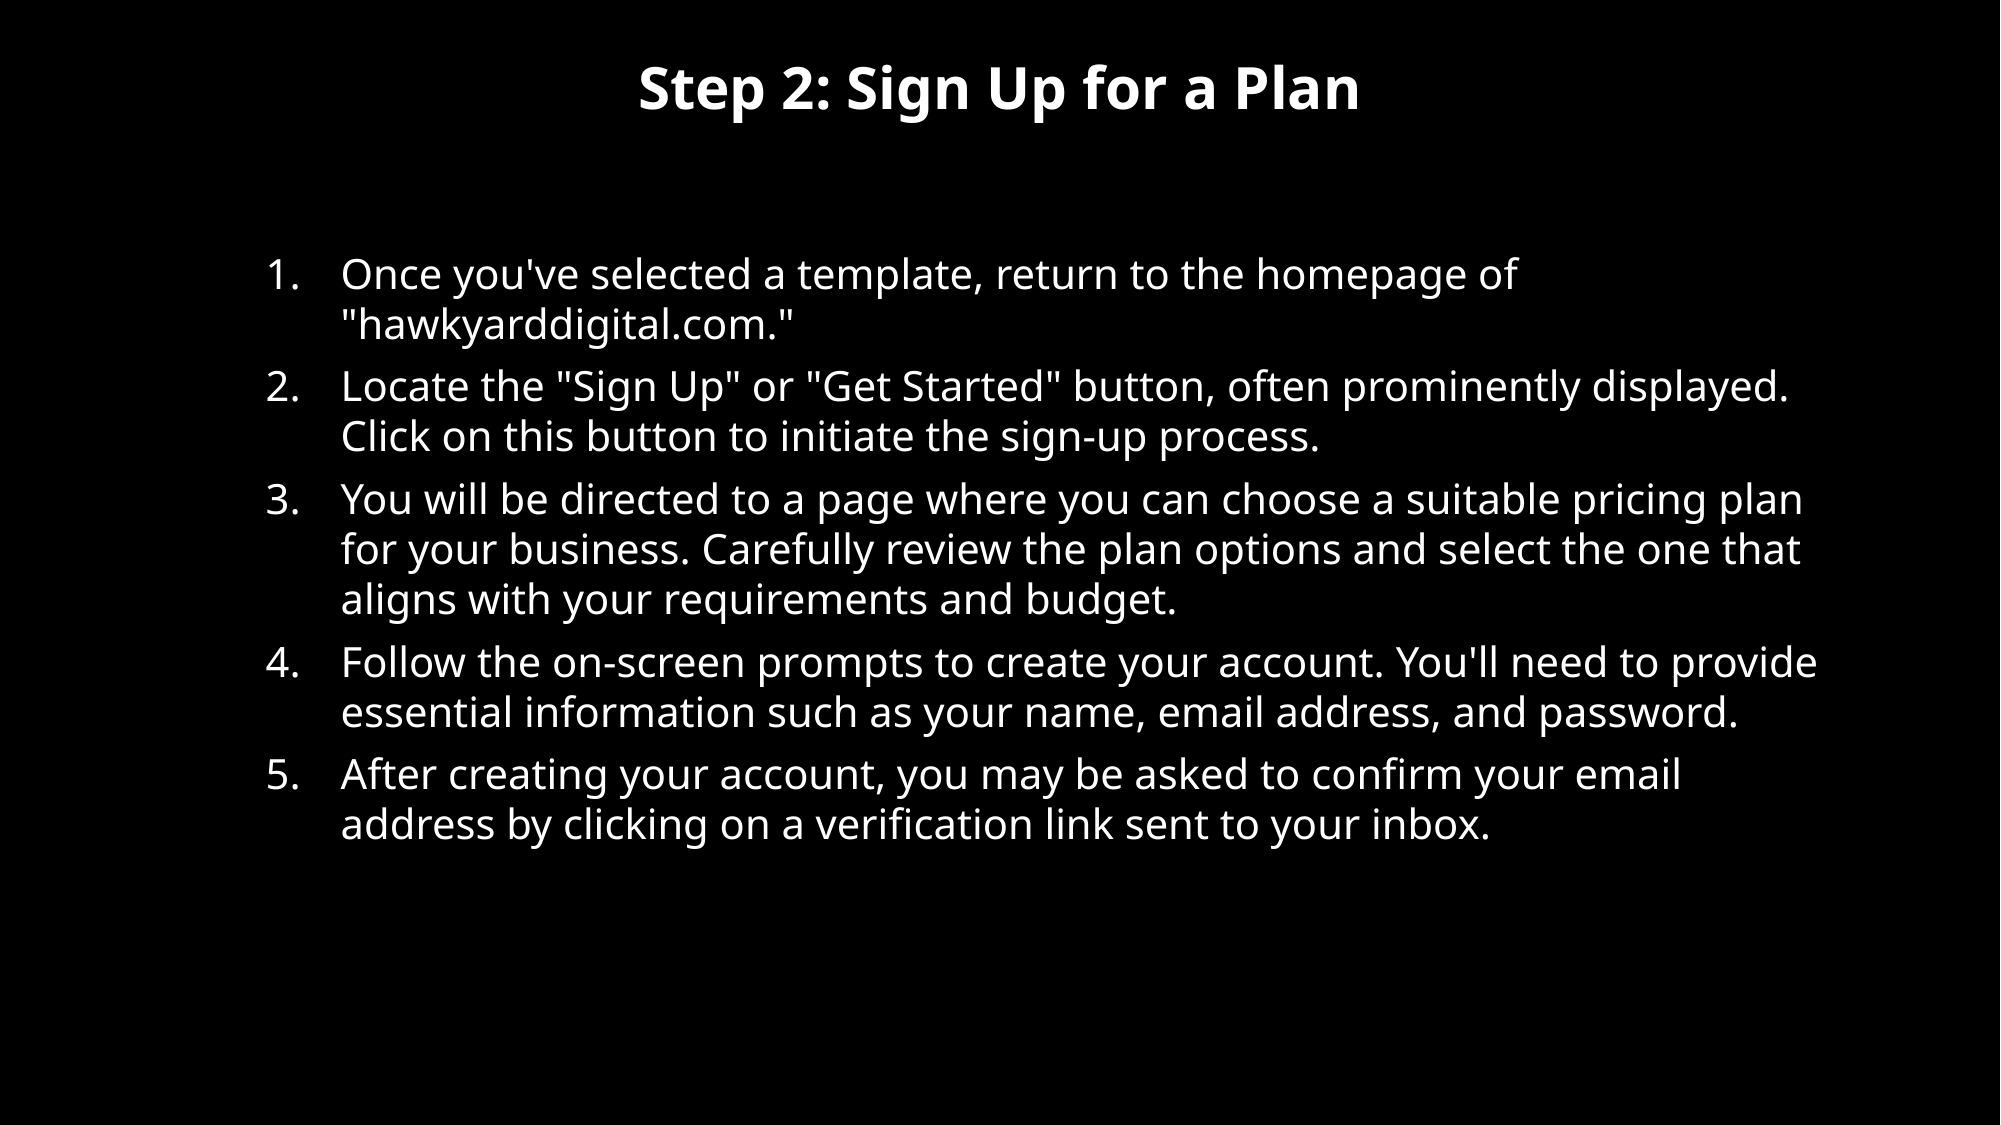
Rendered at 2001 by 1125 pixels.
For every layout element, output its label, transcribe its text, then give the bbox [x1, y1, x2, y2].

text_box Step 2: Sign Up for a Plan [0, 43, 2000, 129]
text_box Once you've selected a template, return to the homepage of "hawkyarddigital.com." Locate the "Sign Up" or "Get Started" button, often prominently displayed. Click on this button to initiate the sign-up process. You will be directed to a page where you can choose a suitable pricing plan for your business. Carefully review the plan options and select the one that aligns with your requirements and budget. Follow the on-screen prompts to create your account. You'll need to provide essential information such as your name, email address, and password. After creating your account, you may be asked to confirm your email address by clicking on a verification link sent to your inbox. [250, 240, 1849, 856]
